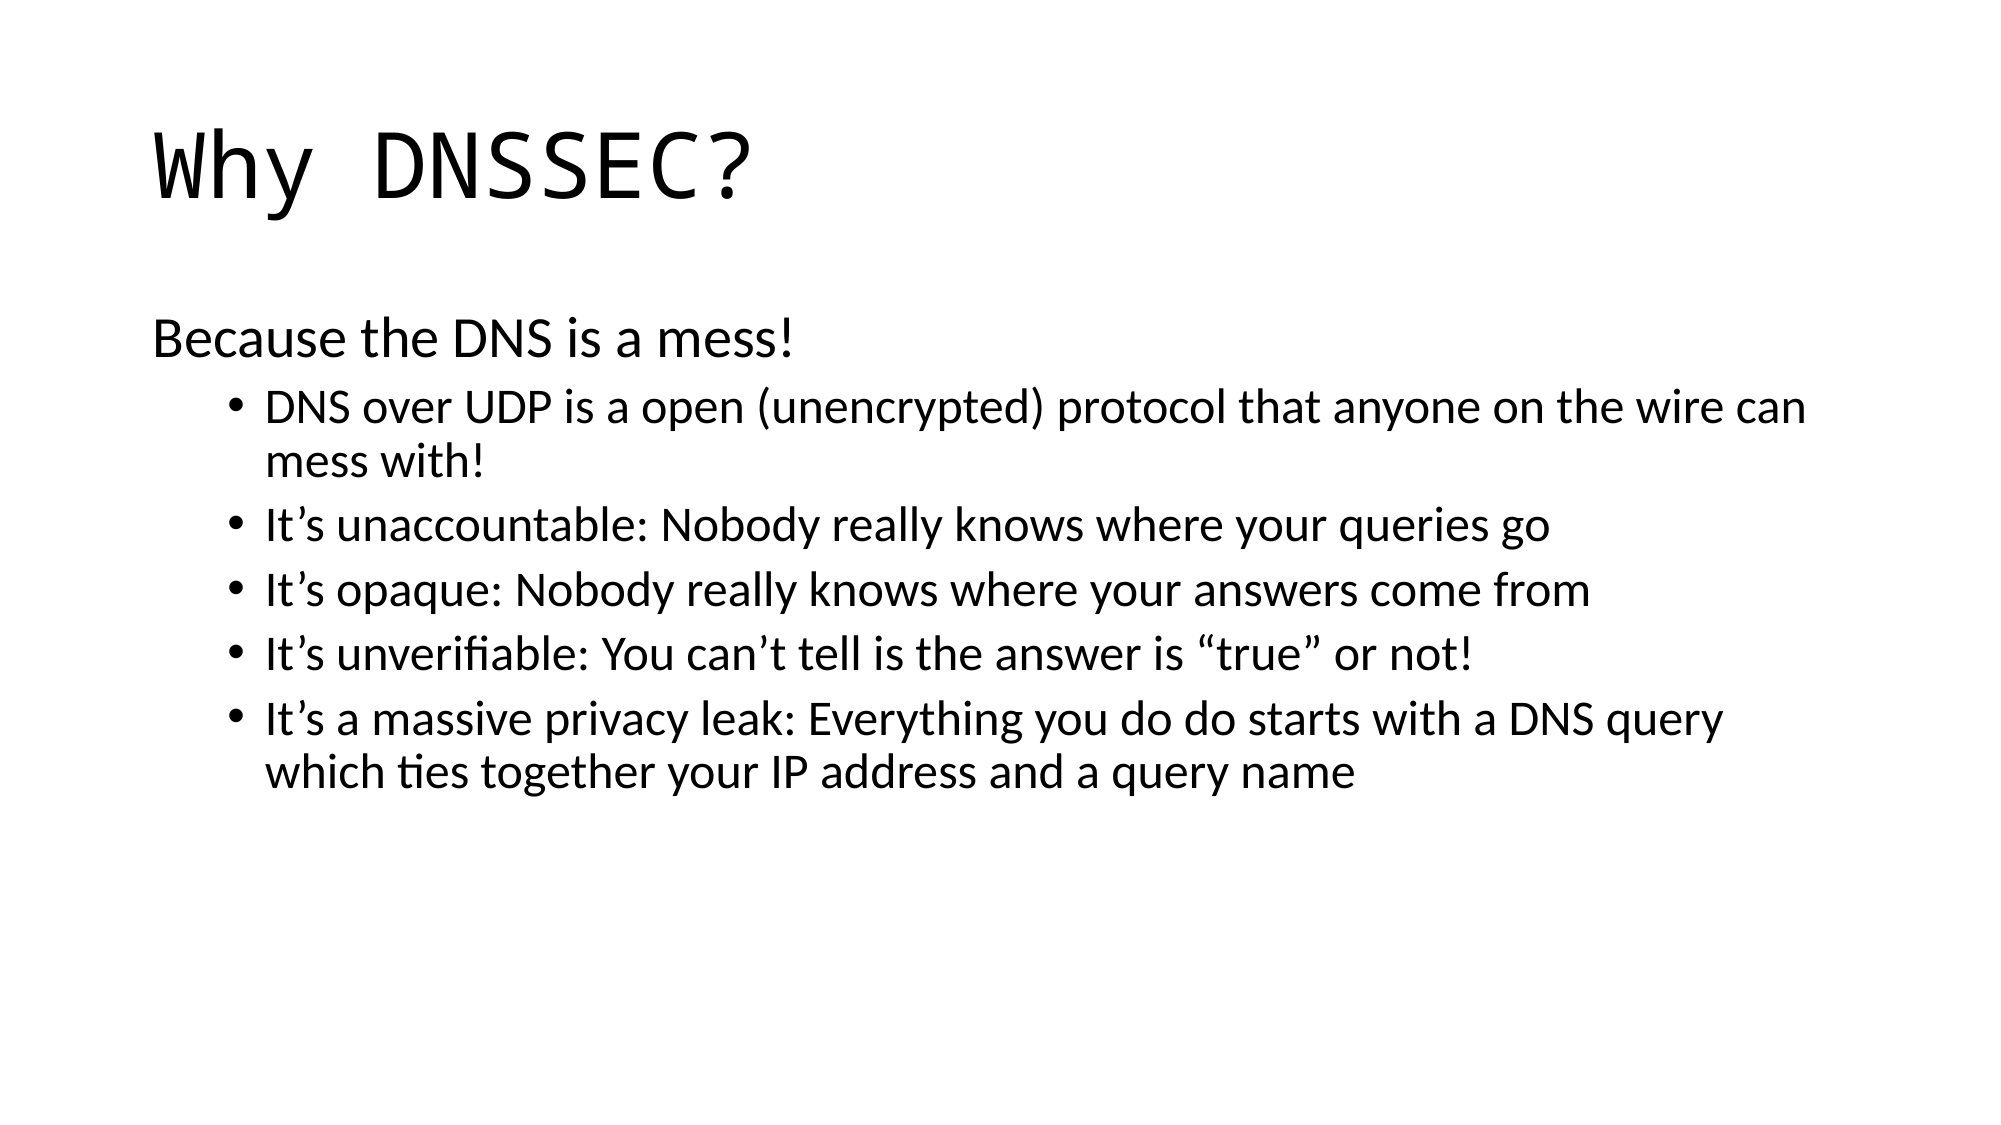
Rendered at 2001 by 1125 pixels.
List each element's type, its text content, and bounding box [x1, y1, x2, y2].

list Because the DNS is a mess! DNS over UDP is a open (unencrypted) protocol that anyone on the wire can mess with! It’s unaccountable: Nobody really knows where your queries go It’s opaque: Nobody really knows where your answers come from It’s unverifiable: You can’t tell is the answer is “true” or not! It’s a massive privacy leak: Everything you do do starts with a DNS query which ties together your IP address and a query name [137, 299, 1863, 1014]
title Why DNSSEC? [137, 59, 1863, 278]
